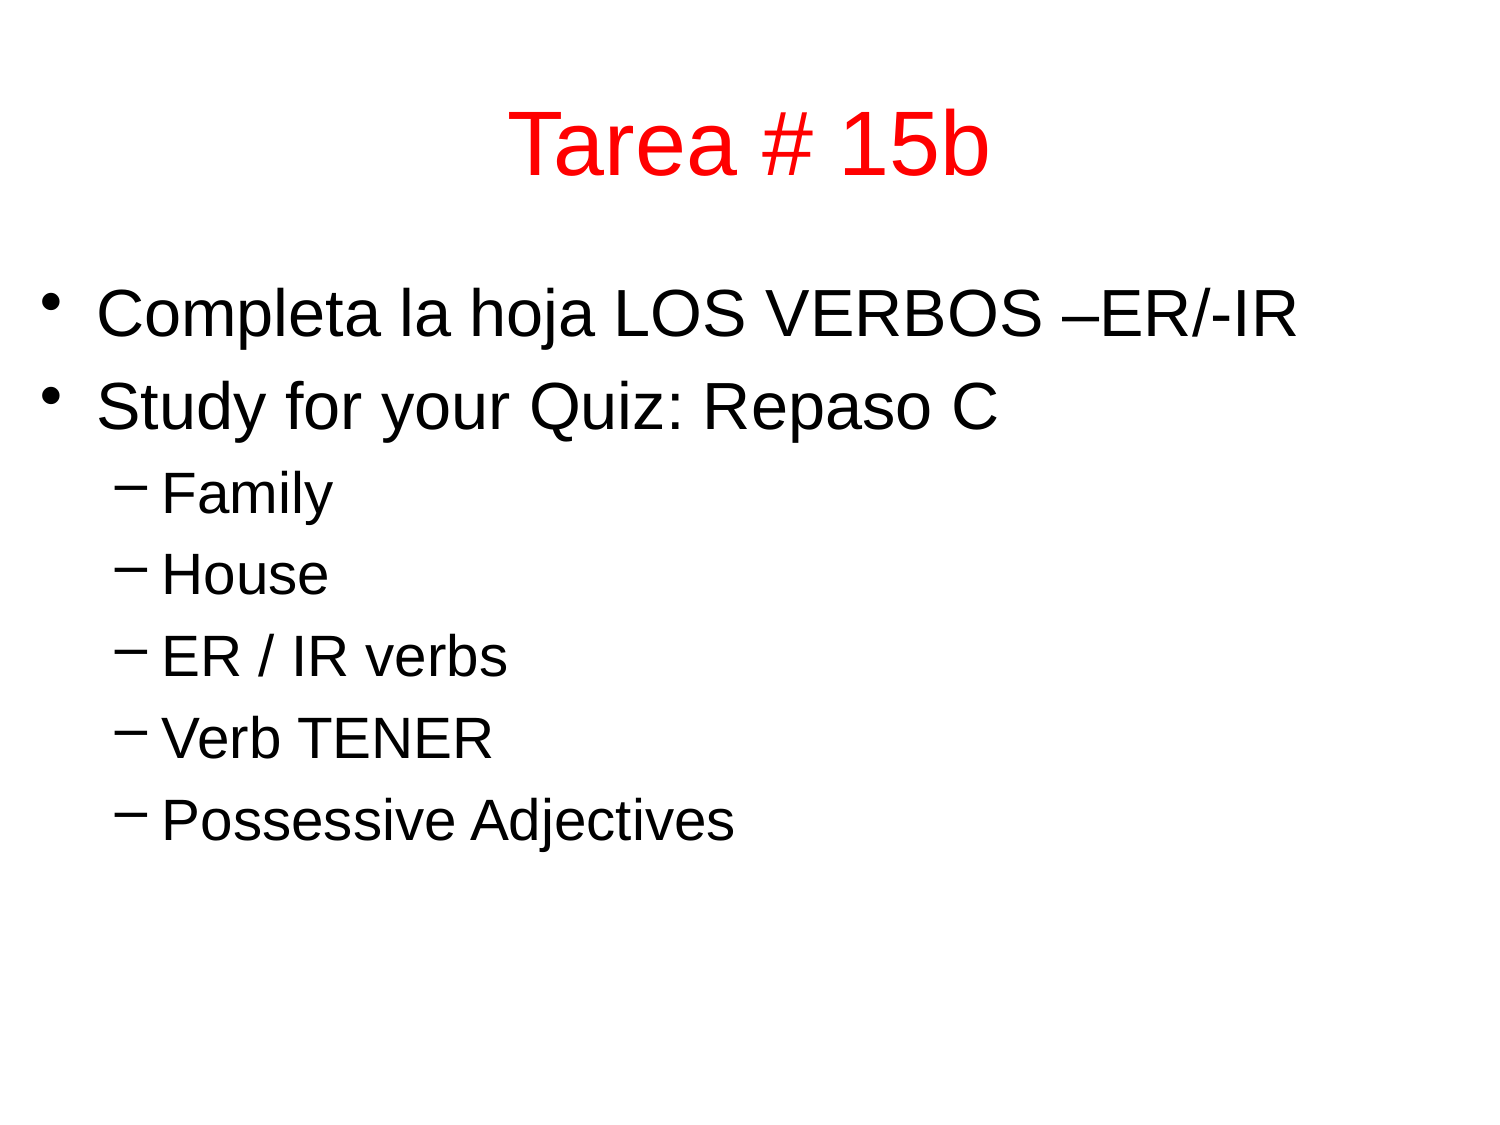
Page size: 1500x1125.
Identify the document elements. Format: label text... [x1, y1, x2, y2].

list Completa la hoja LOS VERBOS –ER/-IR Study for your Quiz: Repaso C Family House ER / IR verbs Verb TENER Possessive Adjectives [24, 262, 1450, 1125]
title Tarea # 15b [75, 45, 1425, 233]
